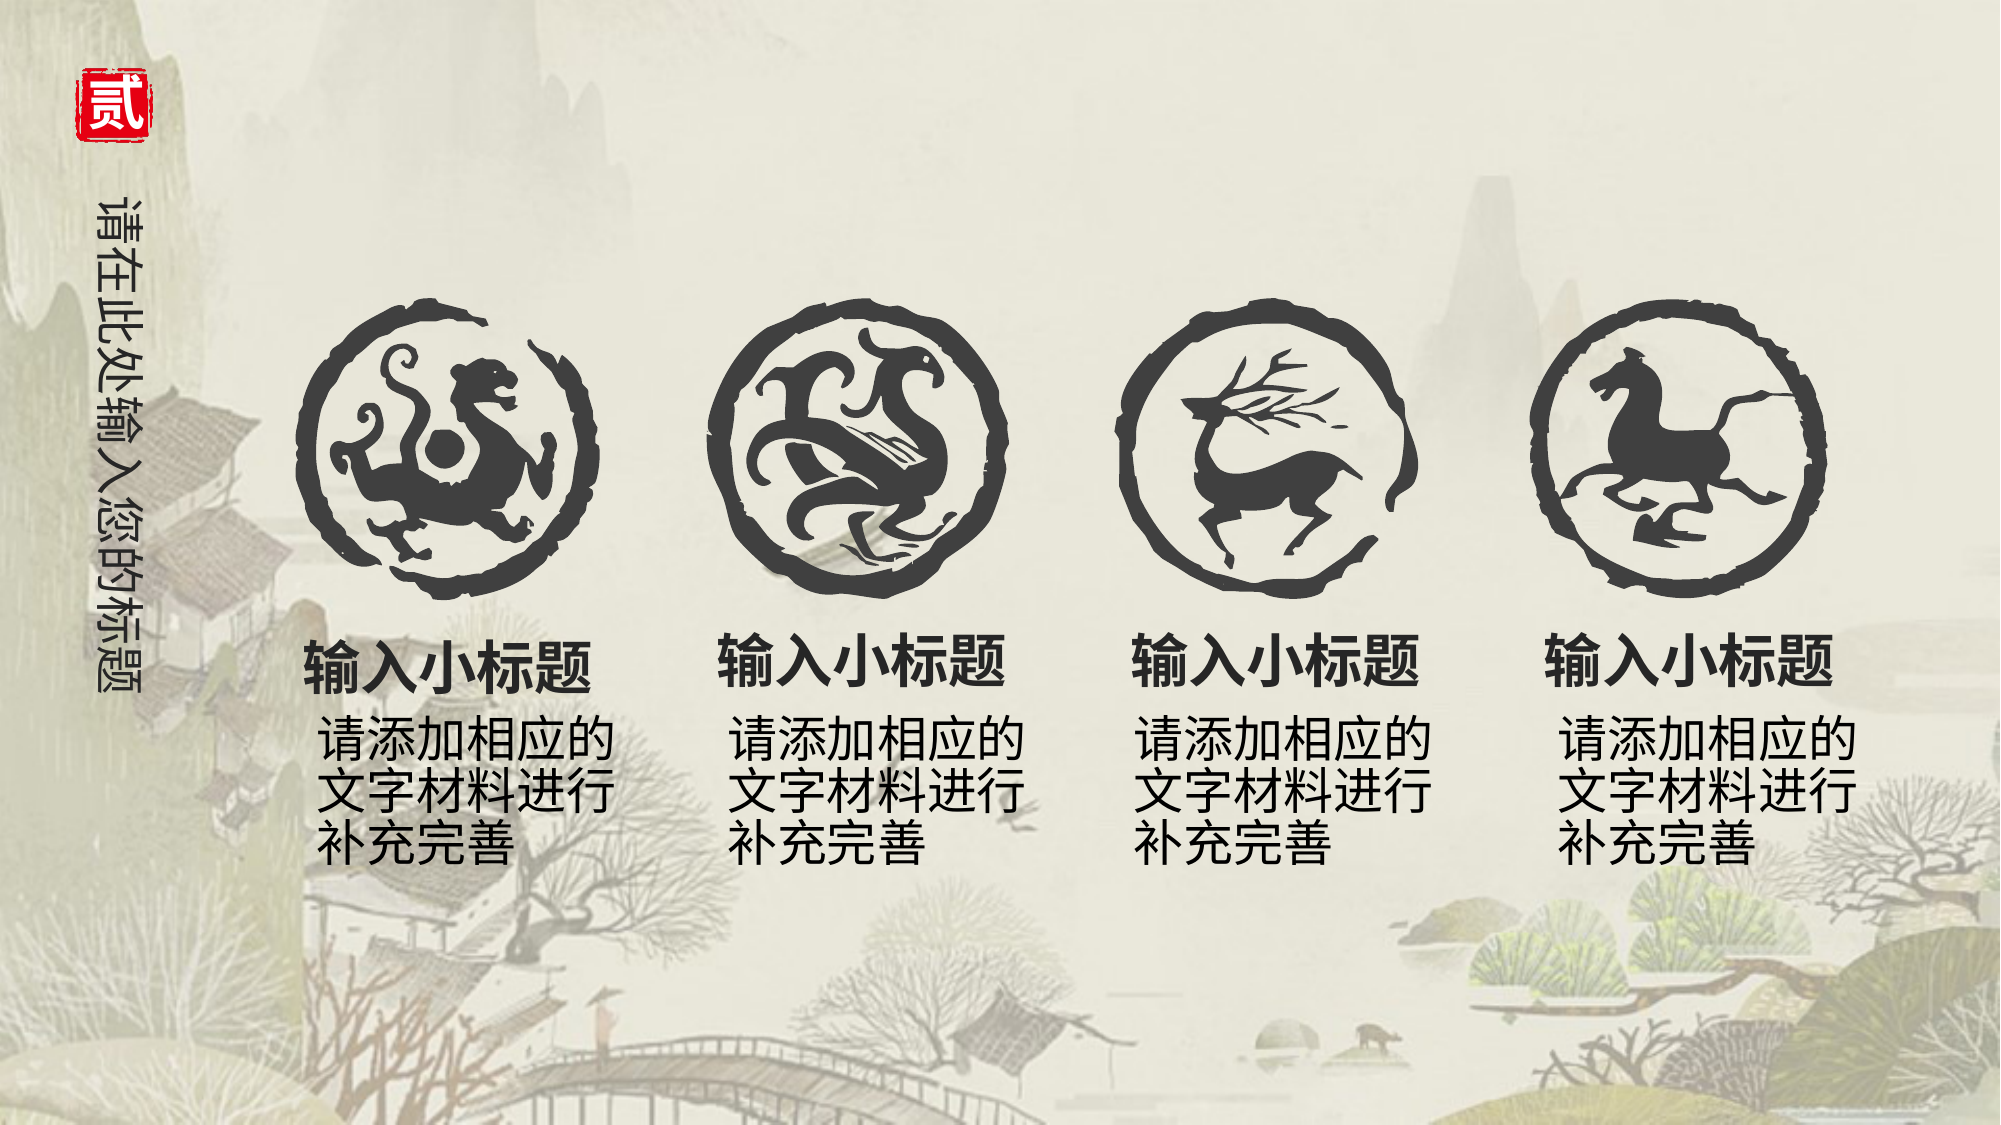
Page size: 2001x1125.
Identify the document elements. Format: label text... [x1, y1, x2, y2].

text_box [295, 298, 489, 567]
text_box 请添加相应的文字材料进行补充完善 [1118, 708, 1453, 879]
text_box 请添加相应的文字材料进行补充完善 [712, 708, 1053, 879]
text_box [706, 298, 1010, 599]
picture [0, 0, 2000, 1125]
text_box [389, 339, 600, 601]
text_box 请添加相应的文字材料进行补充完善 [302, 708, 671, 879]
text_box [329, 343, 557, 563]
text_box [1114, 298, 1419, 599]
text_box 输入小标题 [1052, 617, 1466, 702]
text_box 请添加相应的文字材料进行补充完善 [1543, 708, 1913, 879]
text_box 输入小标题 [1466, 617, 1913, 702]
text_box [1529, 299, 1828, 599]
text_box 输入小标题 [638, 617, 1052, 702]
text_box 输入小标题 [224, 606, 671, 709]
